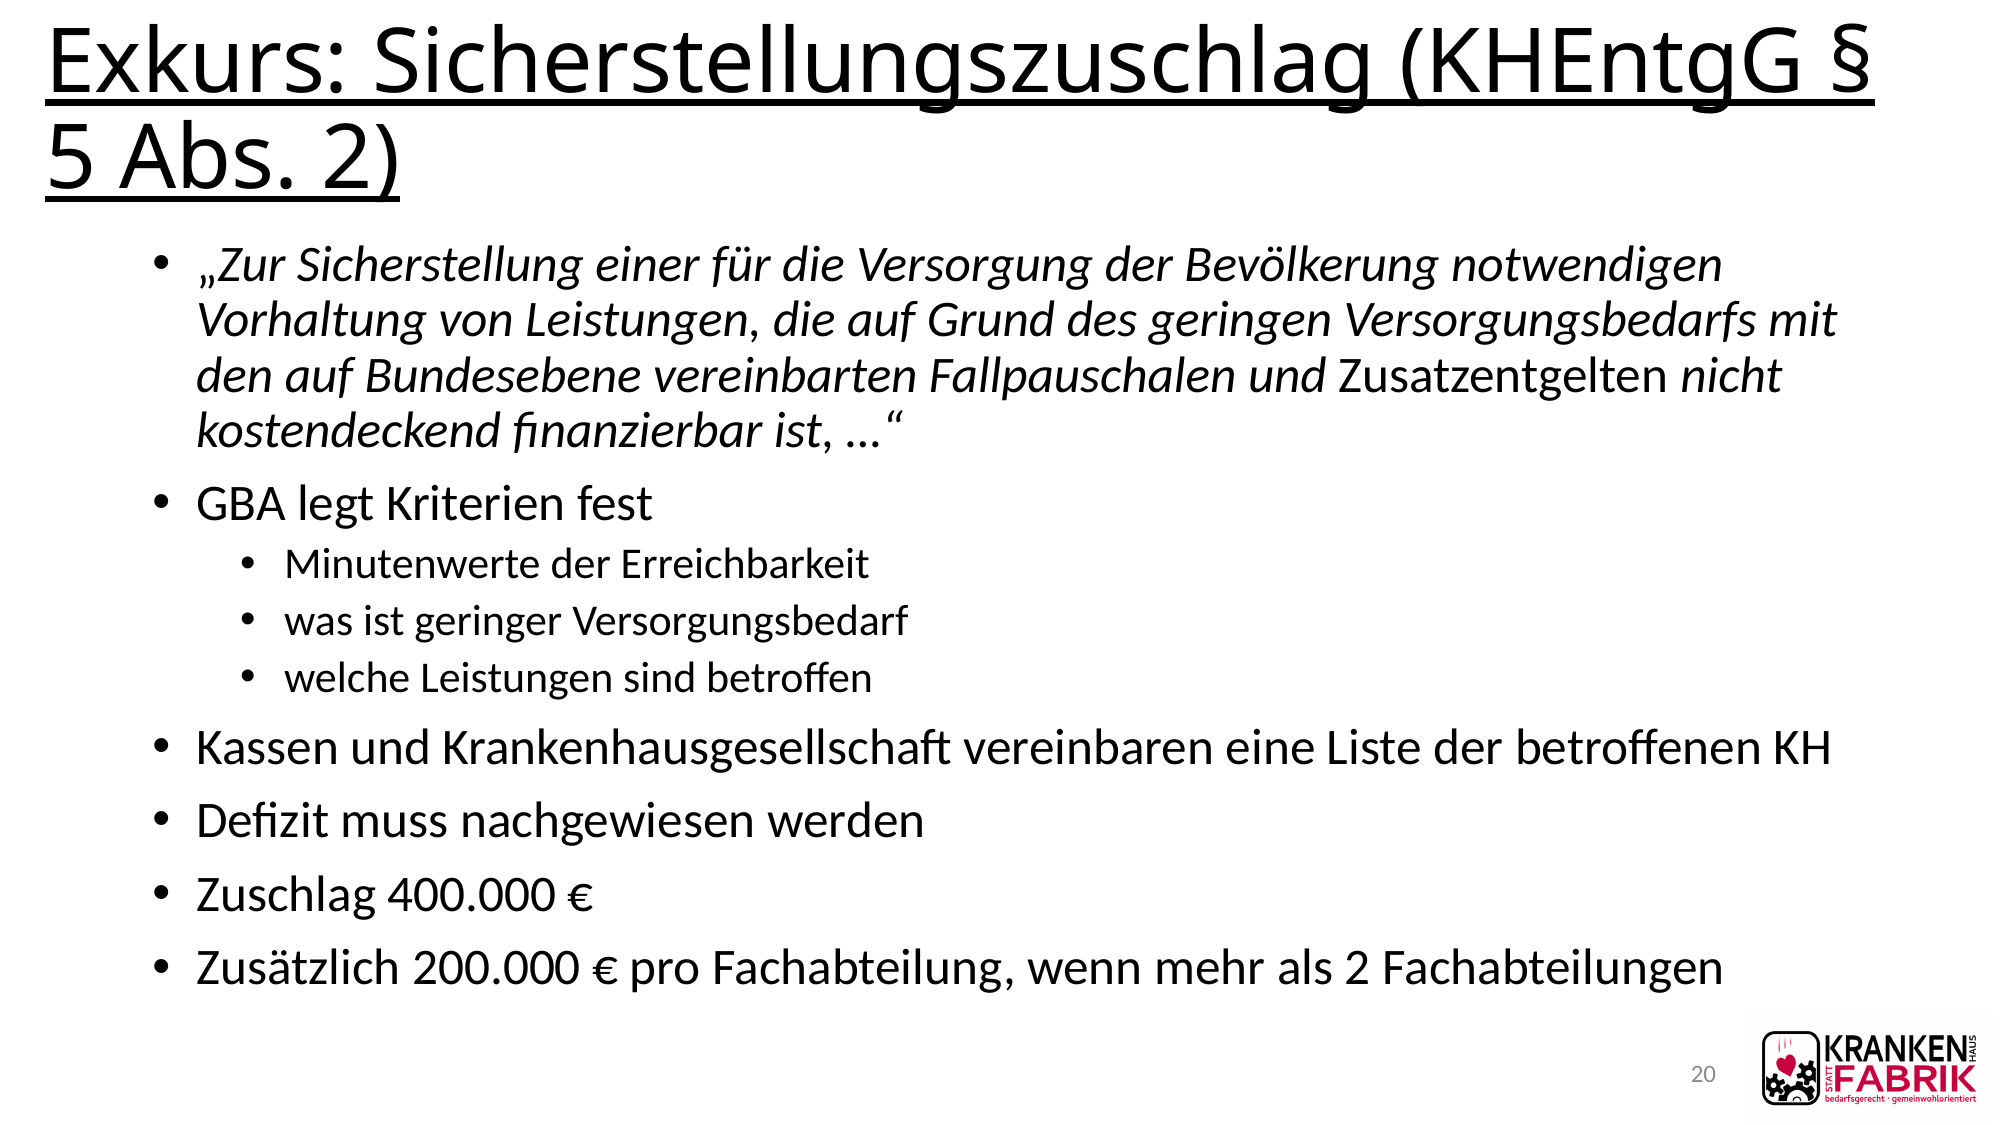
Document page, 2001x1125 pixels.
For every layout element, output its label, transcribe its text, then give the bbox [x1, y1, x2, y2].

slide_number 20 [1281, 1042, 1731, 1103]
title Exkurs: Sicherstellungszuschlag (KHEntgG § 5 Abs. 2) [30, 3, 1948, 221]
list „Zur Sicherstellung einer für die Versorgung der Bevölkerung notwendigen Vorhaltung von Leistungen, die auf Grund des geringen Versorgungsbedarfs mit den auf Bundesebene vereinbarten Fallpauschalen und Zusatzentgelten nicht kostendeckend finanzierbar ist, …“ GBA legt Kriterien fest Minutenwerte der Erreichbarkeit was ist geringer Versorgungsbedarf welche Leistungen sind betroffen Kassen und Krankenhausgesellschaft vereinbaren eine Liste der betroffenen KH Defizit muss nachgewiesen werden Zuschlag 400.000 € Zusätzlich 200.000 € pro Fachabteilung, wenn mehr als 2 Fachabteilungen [137, 229, 1863, 1014]
picture [1744, 1013, 1994, 1123]
